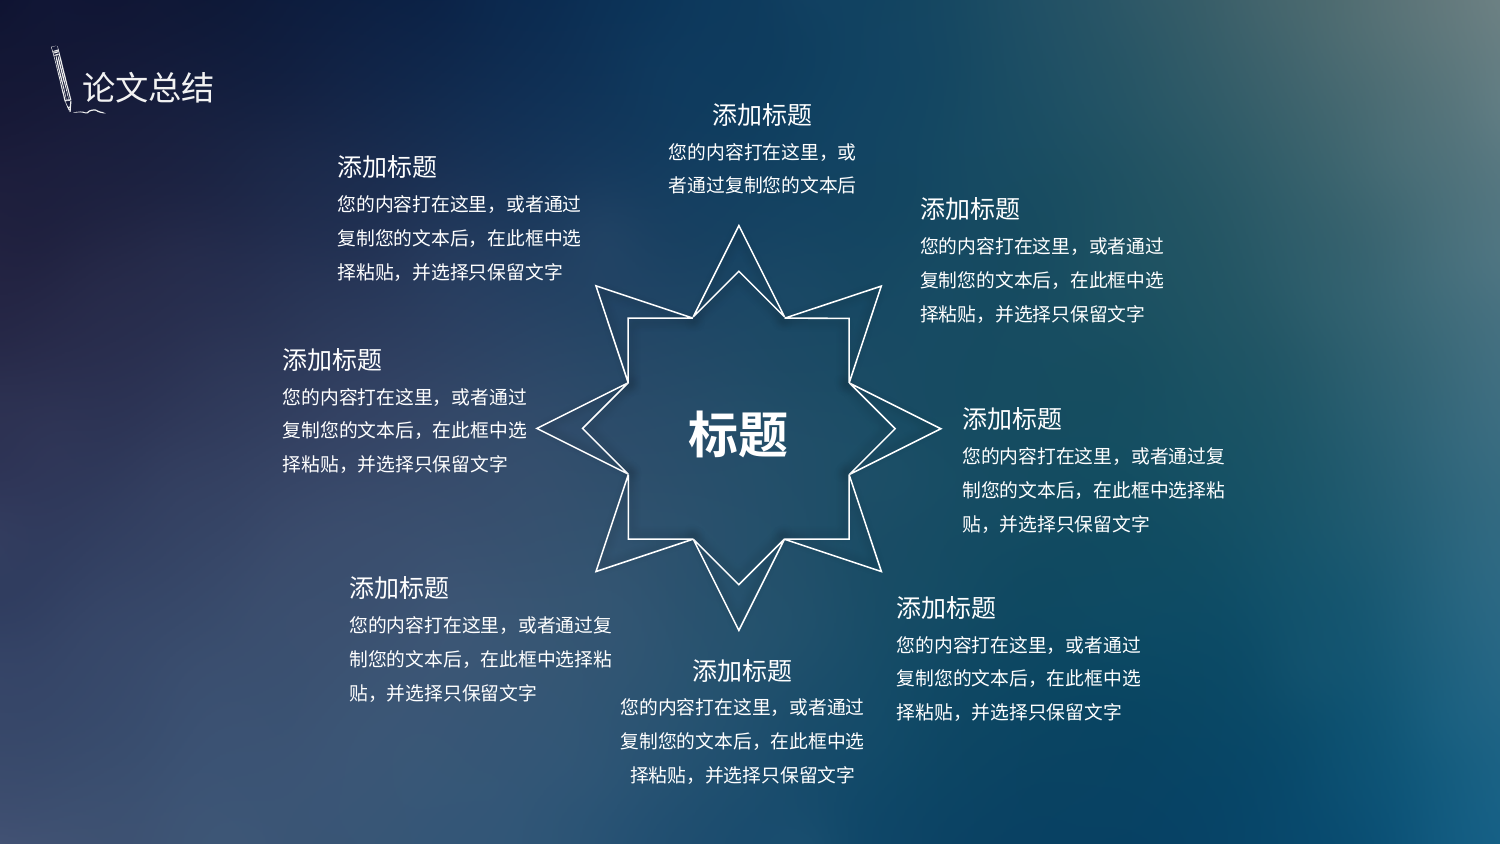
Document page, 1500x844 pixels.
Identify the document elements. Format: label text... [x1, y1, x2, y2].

text_box 添加标题 您的内容打在这里，或者通过复制您的文本后，在此框中选择粘贴，并选择只保留文字 [881, 584, 1174, 731]
text_box 论文总结 [67, 59, 357, 115]
text_box 添加标题 您的内容打在这里，或者通过复制您的文本后，在此框中选择粘贴，并选择只保留文字 [602, 647, 882, 794]
text_box 添加标题 您的内容打在这里，或者通过复制您的文本后，在此框中选择粘贴，并选择只保留文字 [322, 144, 603, 291]
picture [0, 0, 1500, 844]
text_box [536, 225, 941, 631]
text_box 添加标题 您的内容打在这里，或者通过复制您的文本后，在此框中选择粘贴，并选择只保留文字 [905, 186, 1183, 333]
text_box 添加标题 您的内容打在这里，或者通过复制您的文本后，在此框中选择粘贴，并选择只保留文字 [334, 565, 637, 712]
text_box 添加标题 您的内容打在这里，或者通过复制您的文本后，在此框中选择粘贴，并选择只保留文字 [267, 336, 536, 483]
text_box 添加标题 您的内容打在这里，或者通过复制您的文本后，在此框中选择粘贴，并选择只保留文字 [947, 396, 1240, 543]
text_box 添加标题 您的内容打在这里，或者通过复制您的文本后 [652, 91, 874, 205]
